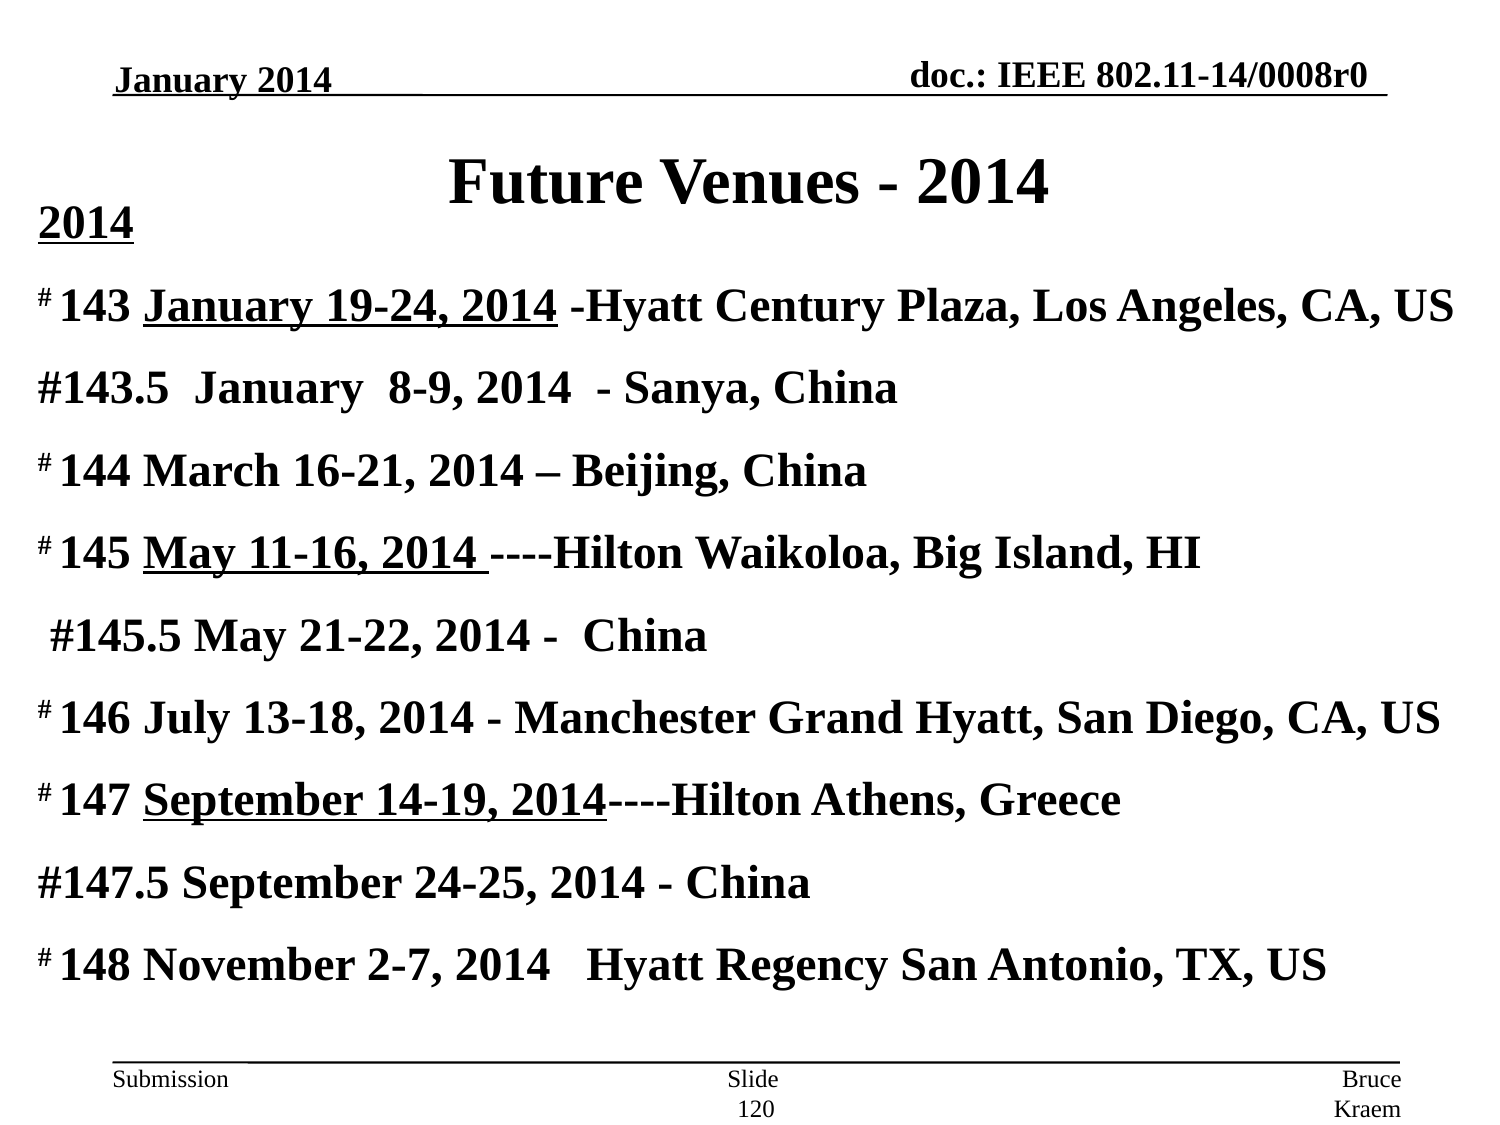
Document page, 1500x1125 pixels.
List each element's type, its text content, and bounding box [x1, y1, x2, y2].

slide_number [114, 54, 366, 100]
list 2014 # 143 January 19-24, 2014 -Hyatt Century Plaza, Los Angeles, CA, US #143.5 January 8-9, 2014 - Sanya, China # 144 March 16-21, 2014 – Beijing, China # 145 May 11-16, 2014 ----Hilton Waikoloa, Big Island, HI #145.5 May 21-22, 2014 - China # 146 July 13-18, 2014 - Manchester Grand Hyatt, San Diego, CA, US # 147 September 14-19, 2014----Hilton Athens, Greece #147.5 September 24-25, 2014 - China # 148 November 2-7, 2014 Hyatt Regency San Antonio, TX, US [22, 183, 1480, 1029]
slide_number Slide 120 [714, 1062, 798, 1093]
footer Bruce Kraemer, Marvell [1325, 1062, 1402, 1093]
title Future Venues - 2014 [112, 133, 1388, 183]
